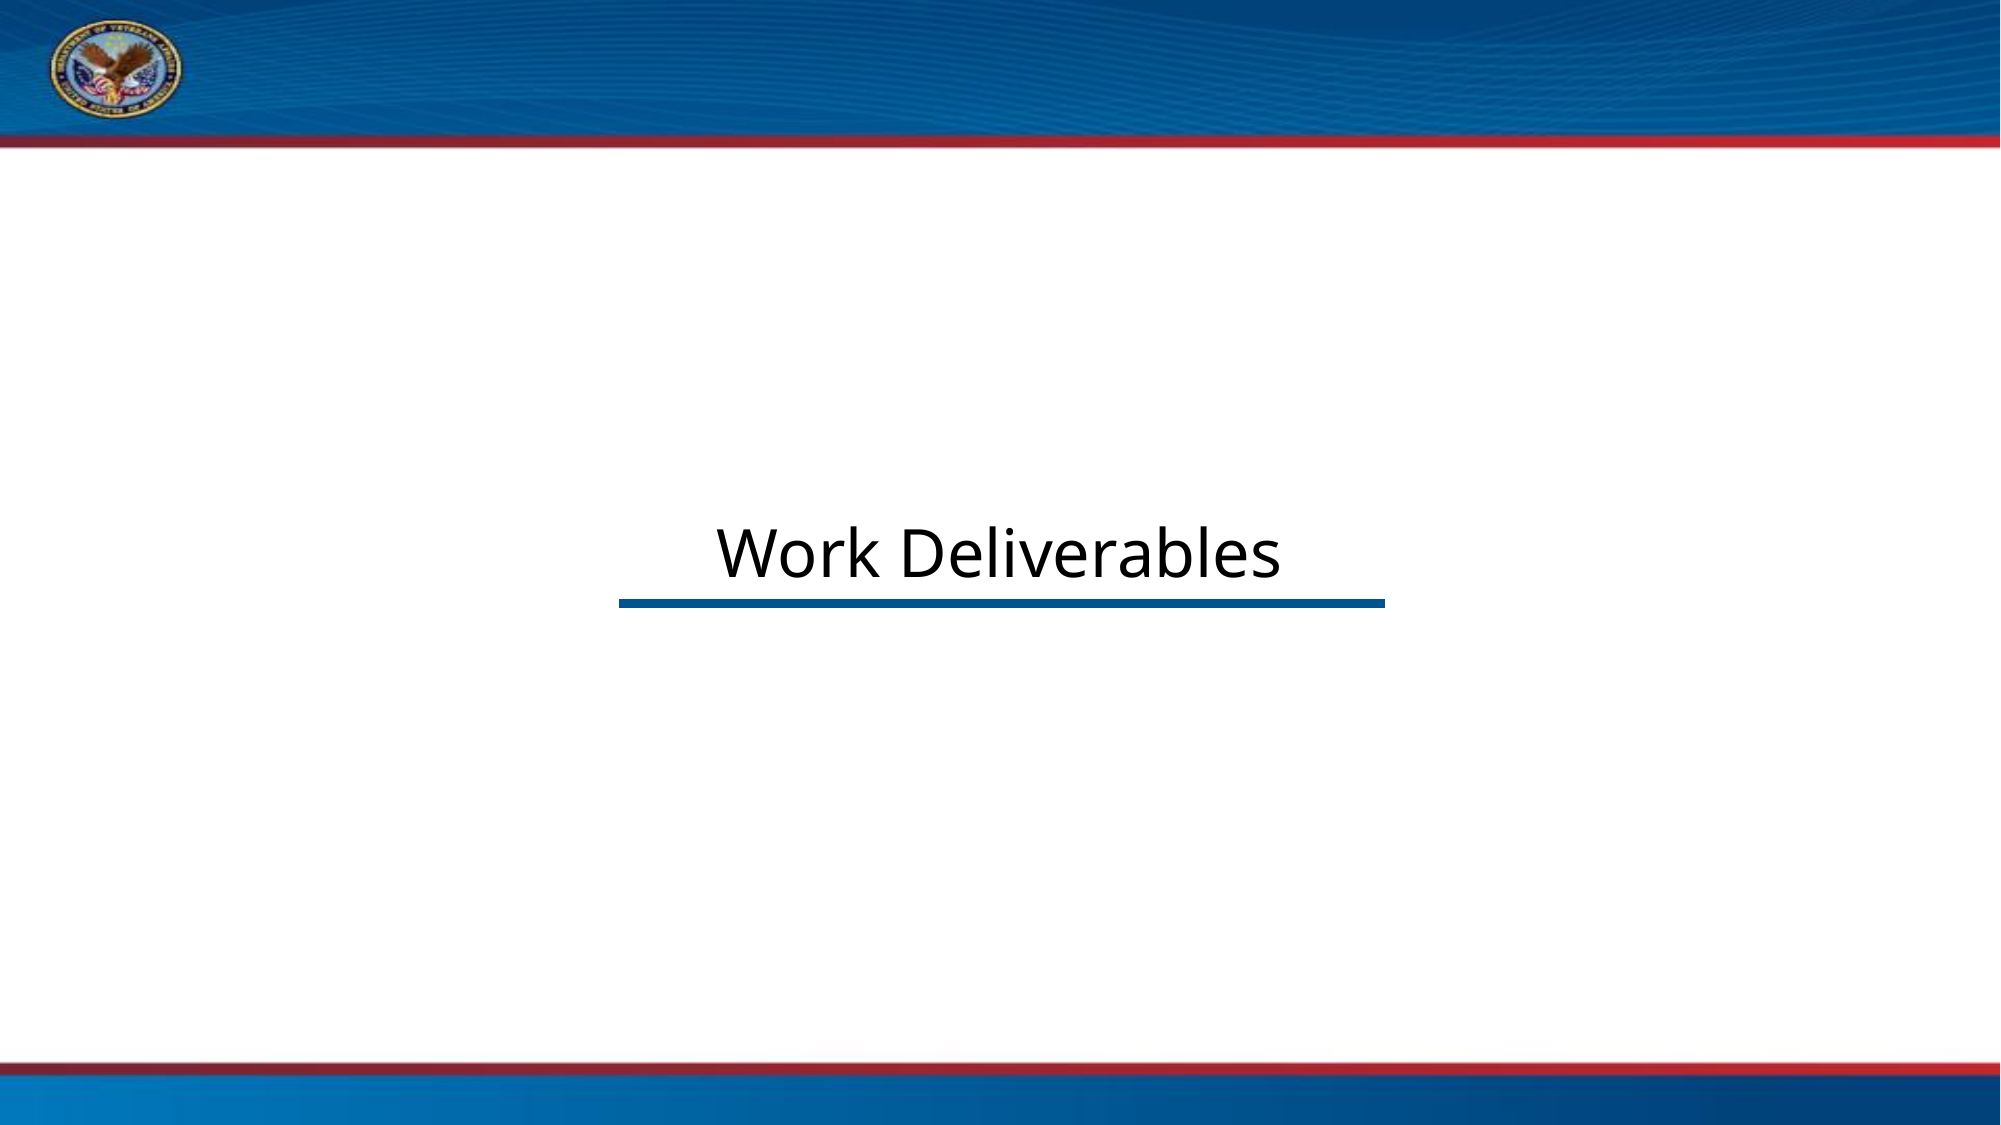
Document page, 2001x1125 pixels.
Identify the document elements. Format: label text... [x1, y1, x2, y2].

picture [0, 0, 2001, 1125]
list Work Deliverables [99, 503, 1900, 622]
